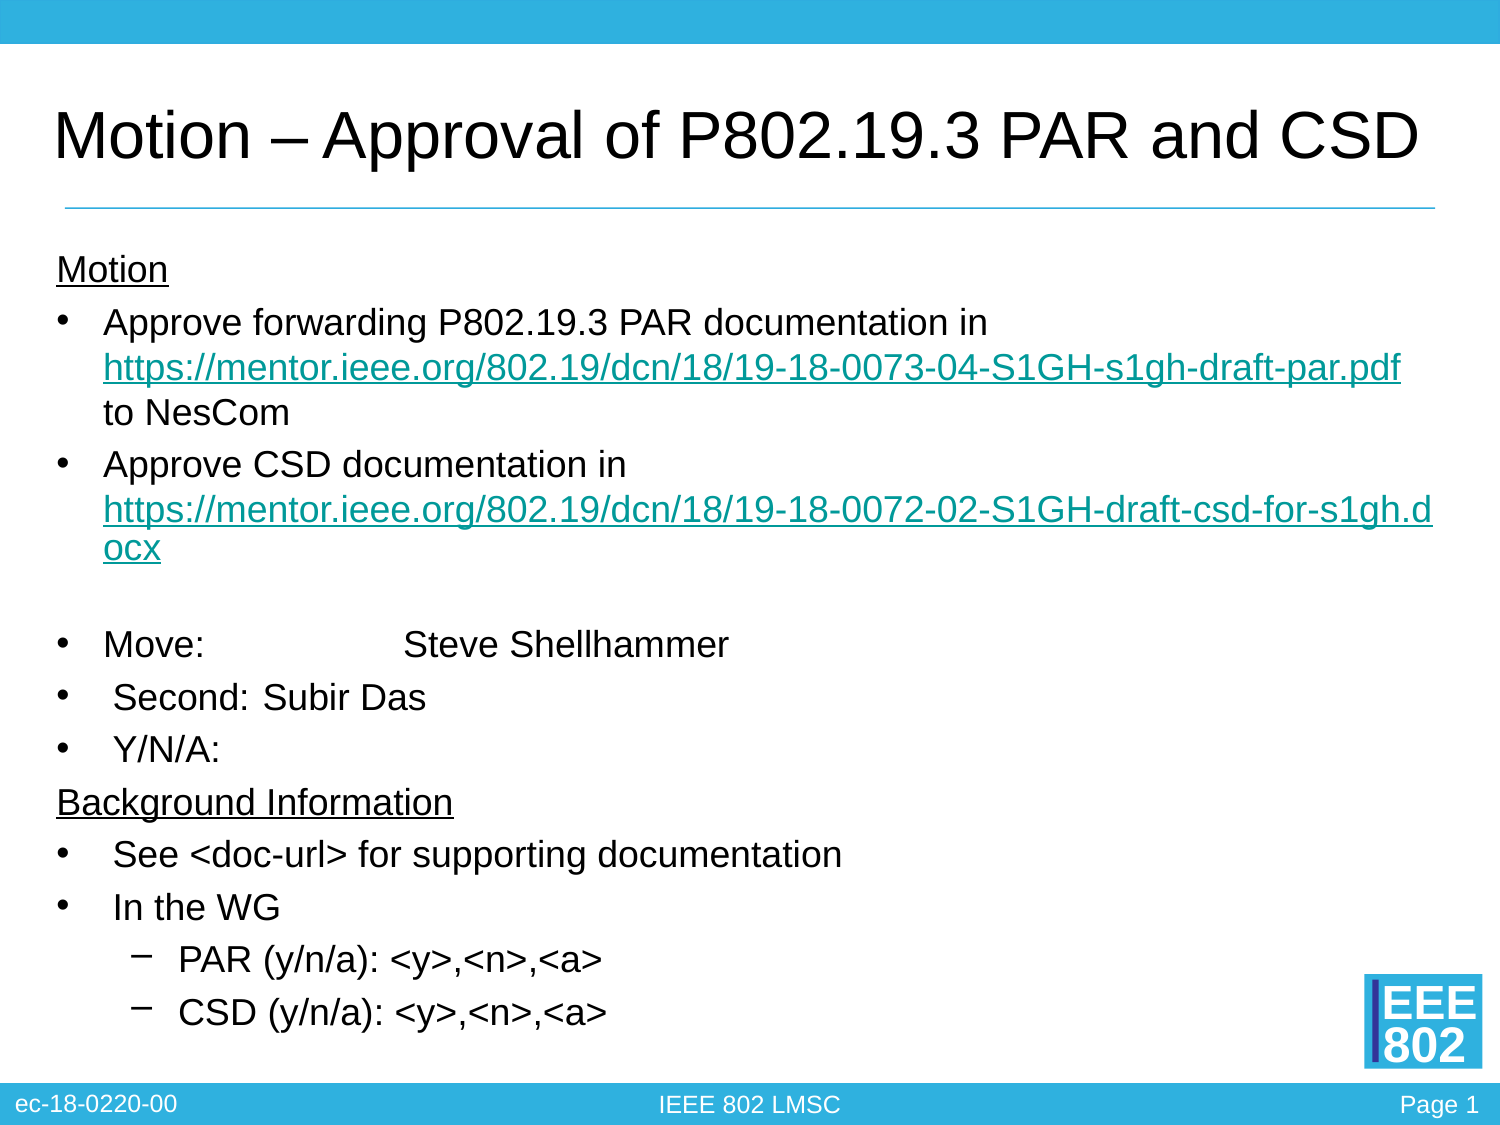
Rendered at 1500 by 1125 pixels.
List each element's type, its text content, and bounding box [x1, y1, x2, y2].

list Motion Approve forwarding P802.19.3 PAR documentation in https://mentor.ieee.org/802.19/dcn/18/19-18-0073-04-S1GH-s1gh-draft-par.pdf to NesCom Approve CSD documentation in https://mentor.ieee.org/802.19/dcn/18/19-18-0072-02-S1GH-draft-csd-for-s1gh.docx Move: Steve Shellhammer Second: Subir Das Y/N/A: Background Information See <doc-url> for supporting documentation In the WG PAR (y/n/a): <y>,<n>,<a> CSD (y/n/a): <y>,<n>,<a> [41, 237, 1450, 1063]
title Motion – Approval of P802.19.3 PAR and CSD [37, 66, 1438, 197]
